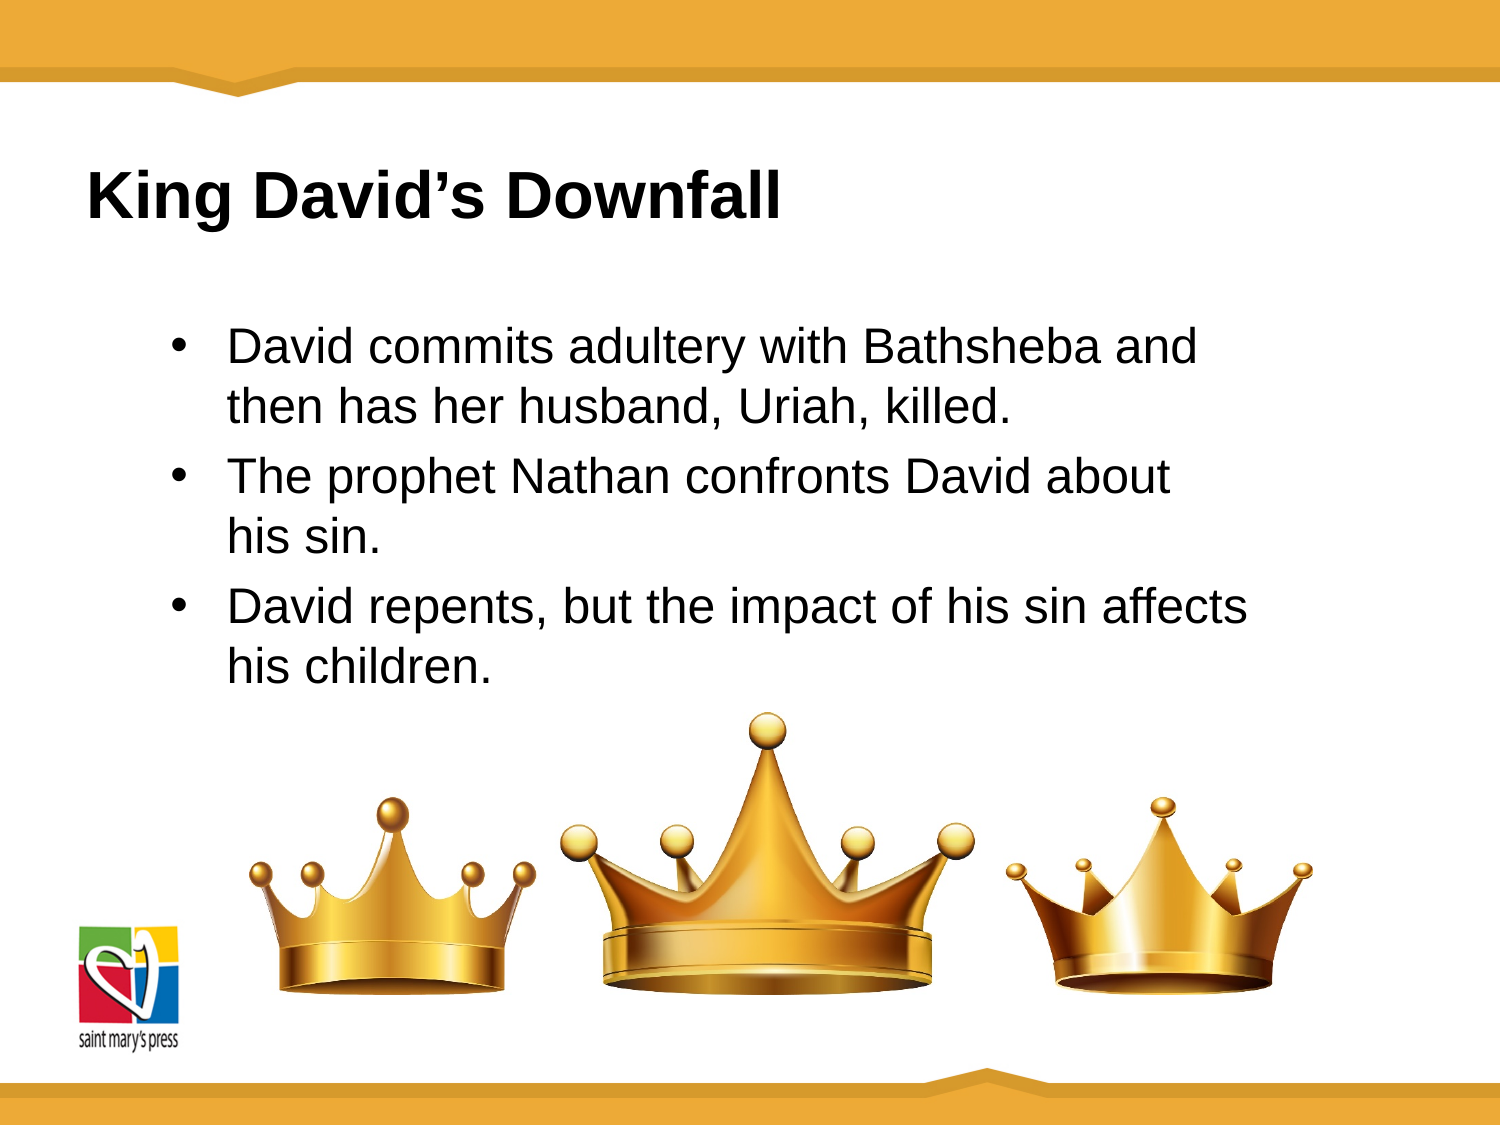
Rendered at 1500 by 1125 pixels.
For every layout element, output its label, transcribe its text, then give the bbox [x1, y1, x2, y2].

picture [0, 0, 1500, 1125]
list David commits adultery with Bathsheba and then has her husband, Uriah, killed. The prophet Nathan confronts David about his sin. David repents, but the impact of his sin affects his children. [155, 306, 1350, 913]
title King David’s Downfall [71, 147, 1421, 236]
